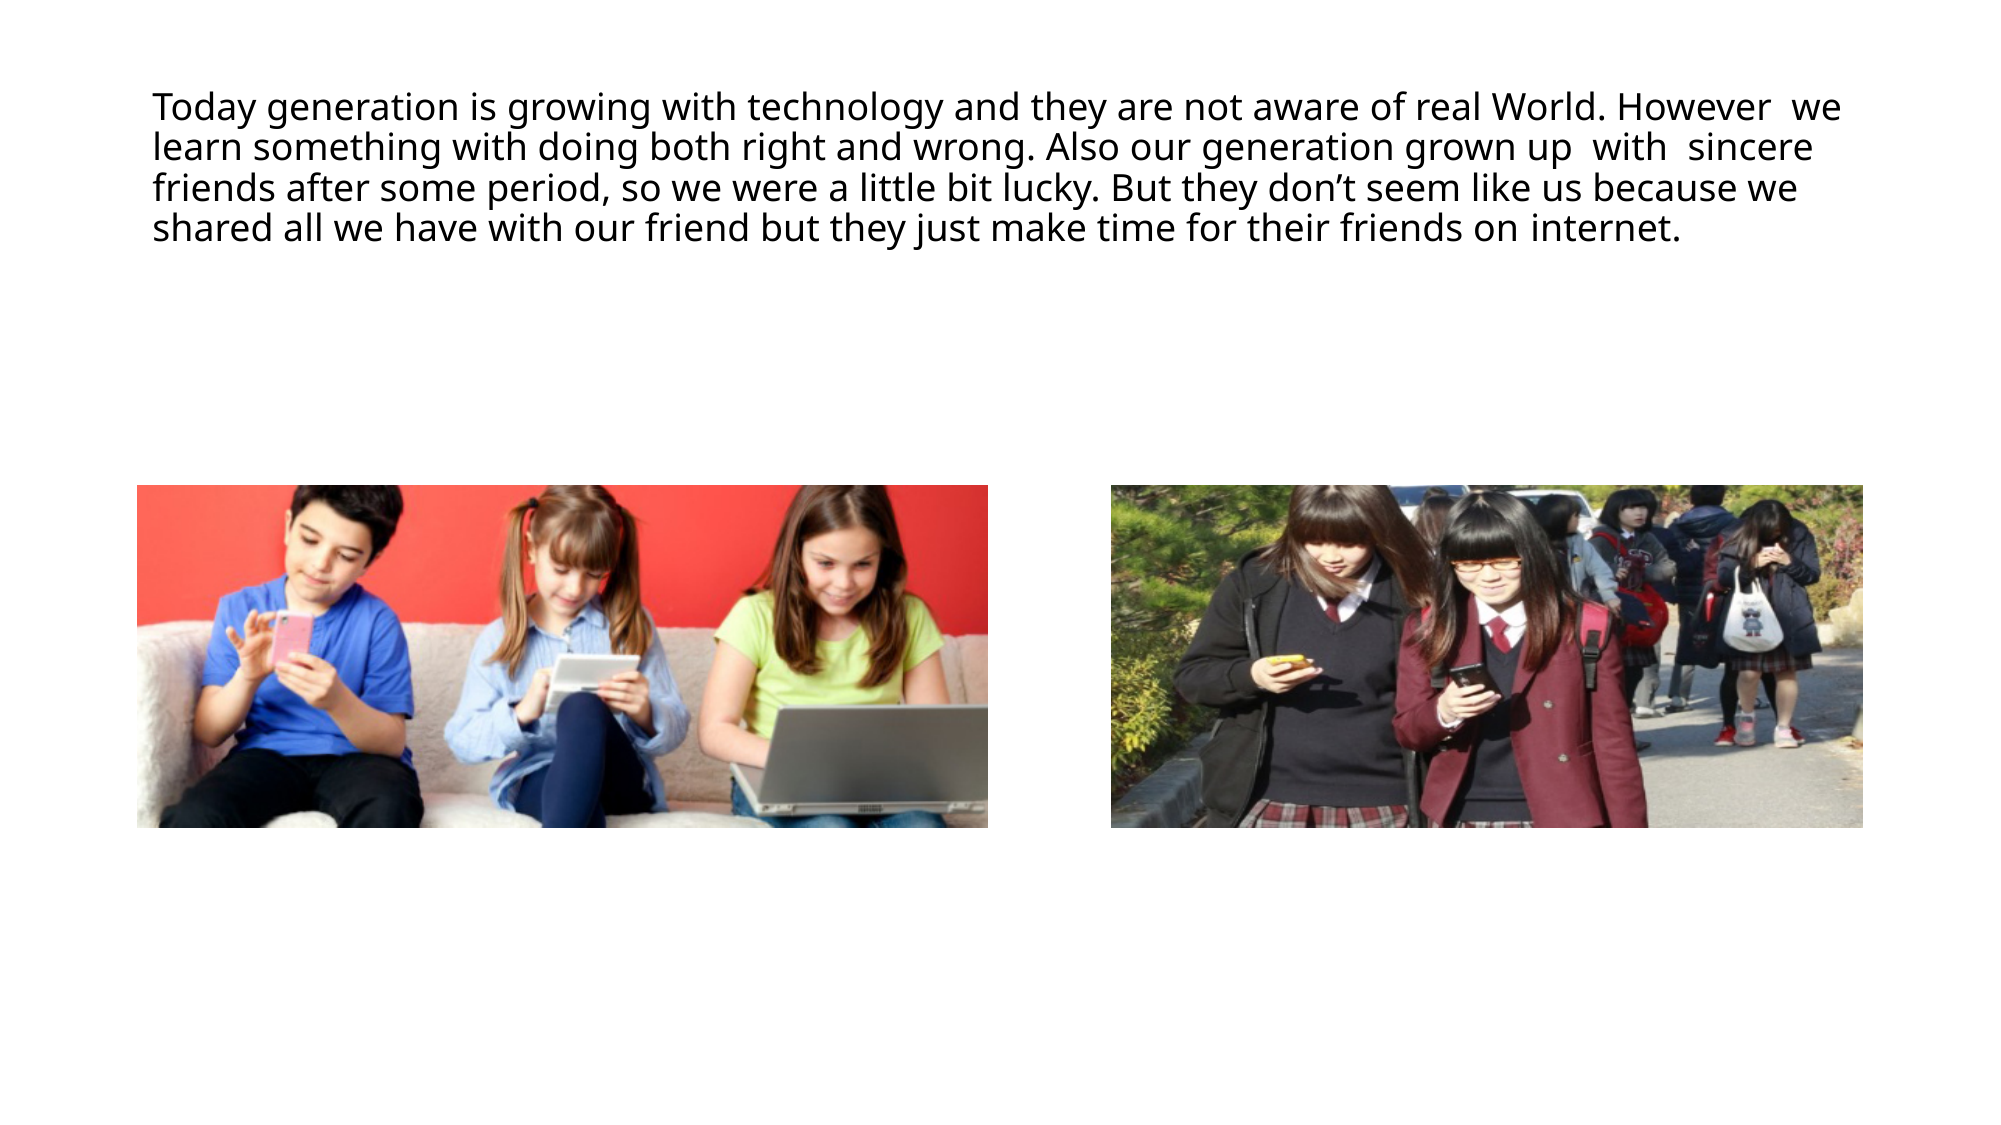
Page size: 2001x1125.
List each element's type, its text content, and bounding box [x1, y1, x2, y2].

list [137, 485, 988, 828]
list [1111, 485, 1863, 828]
title Today generation is growing with technology and they are not aware of real World. However we learn something with doing both right and wrong. Also our generation grown up with sincere friends after some period, so we were a little bit lucky. But they don’t seem like us because we shared all we have with our friend but they just make time for their friends on internet. [137, 59, 1863, 278]
